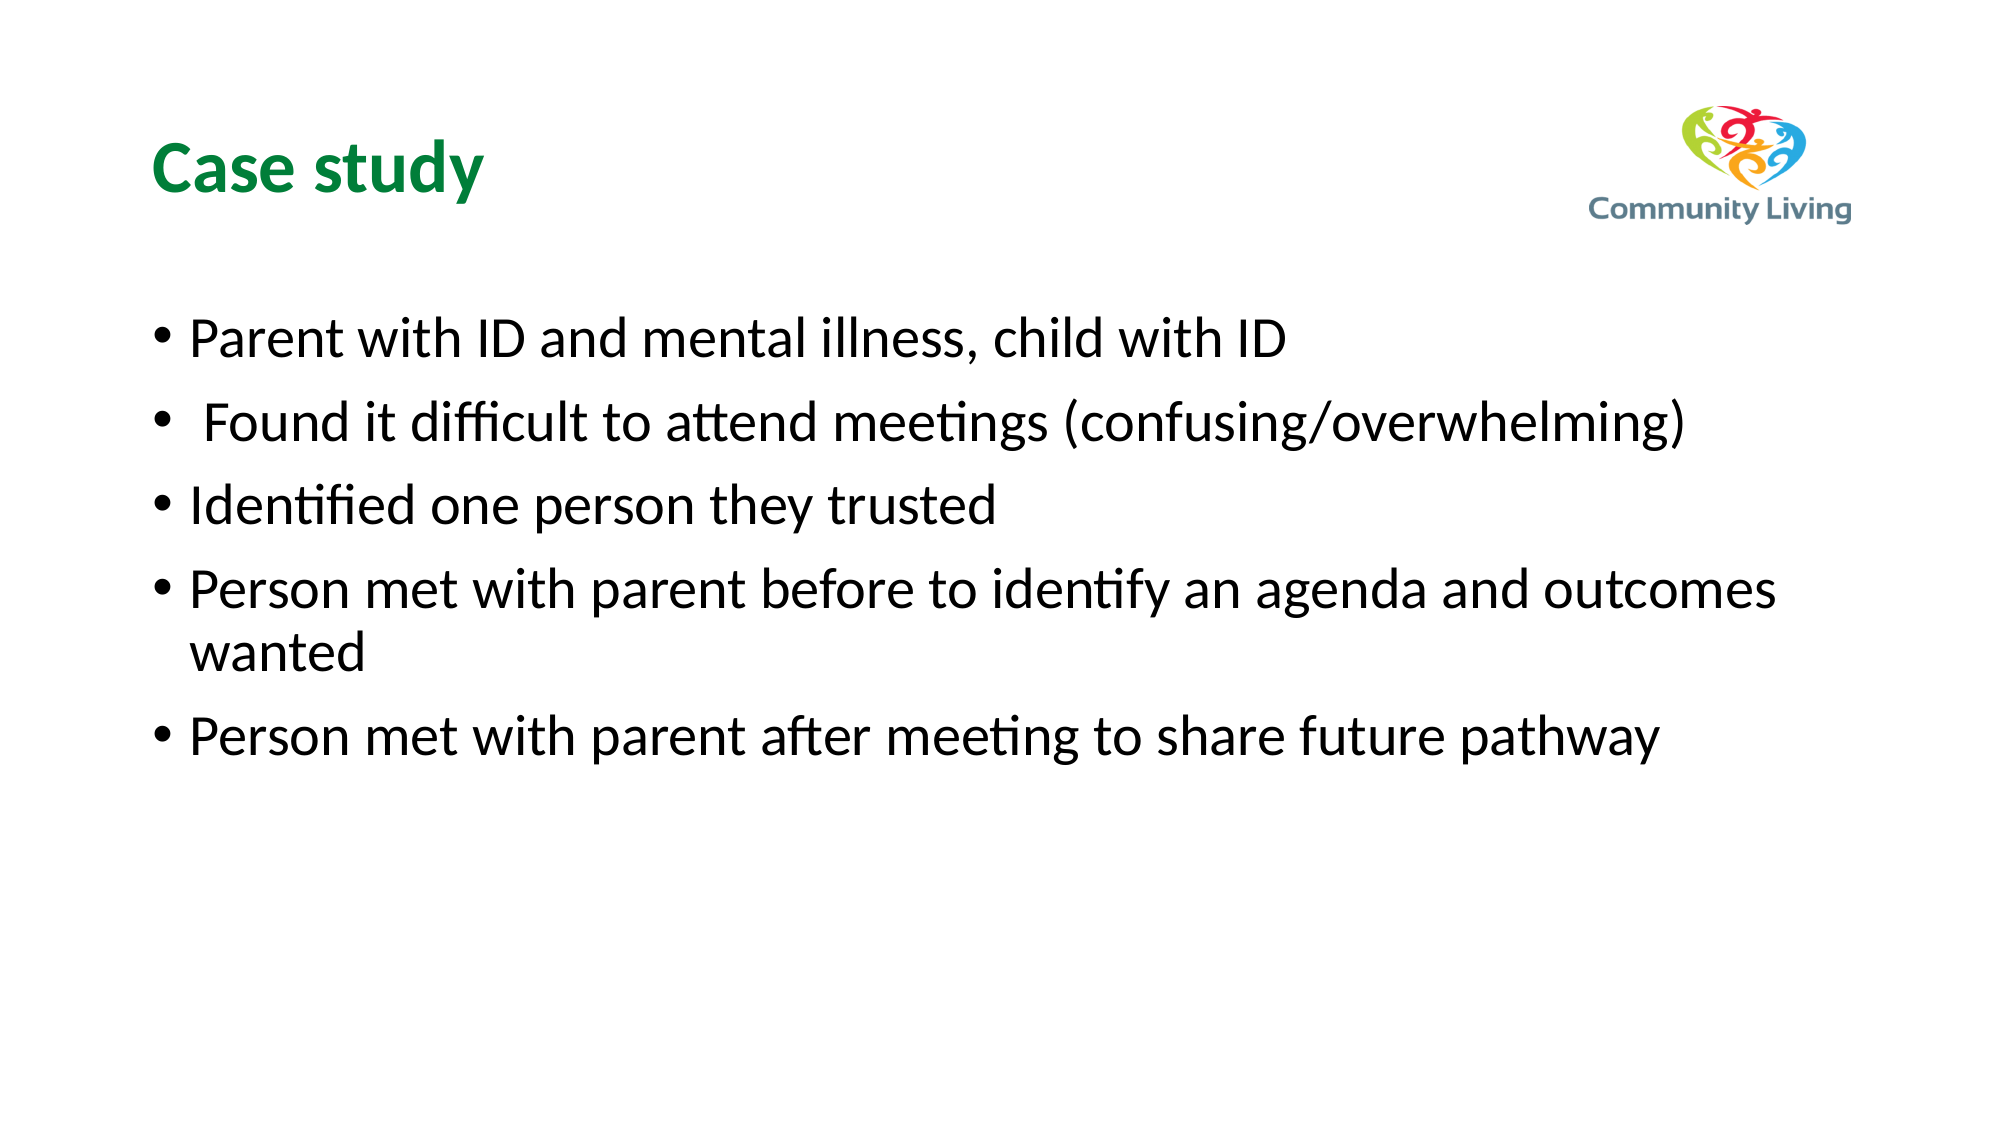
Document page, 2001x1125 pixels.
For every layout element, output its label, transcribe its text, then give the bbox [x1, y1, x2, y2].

list Parent with ID and mental illness, child with ID Found it difficult to attend meetings (confusing/overwhelming) Identified one person they trusted Person met with parent before to identify an agenda and outcomes wanted Person met with parent after meeting to share future pathway [137, 299, 1863, 1014]
picture [1589, 106, 1851, 225]
title Case study [137, 59, 1863, 278]
